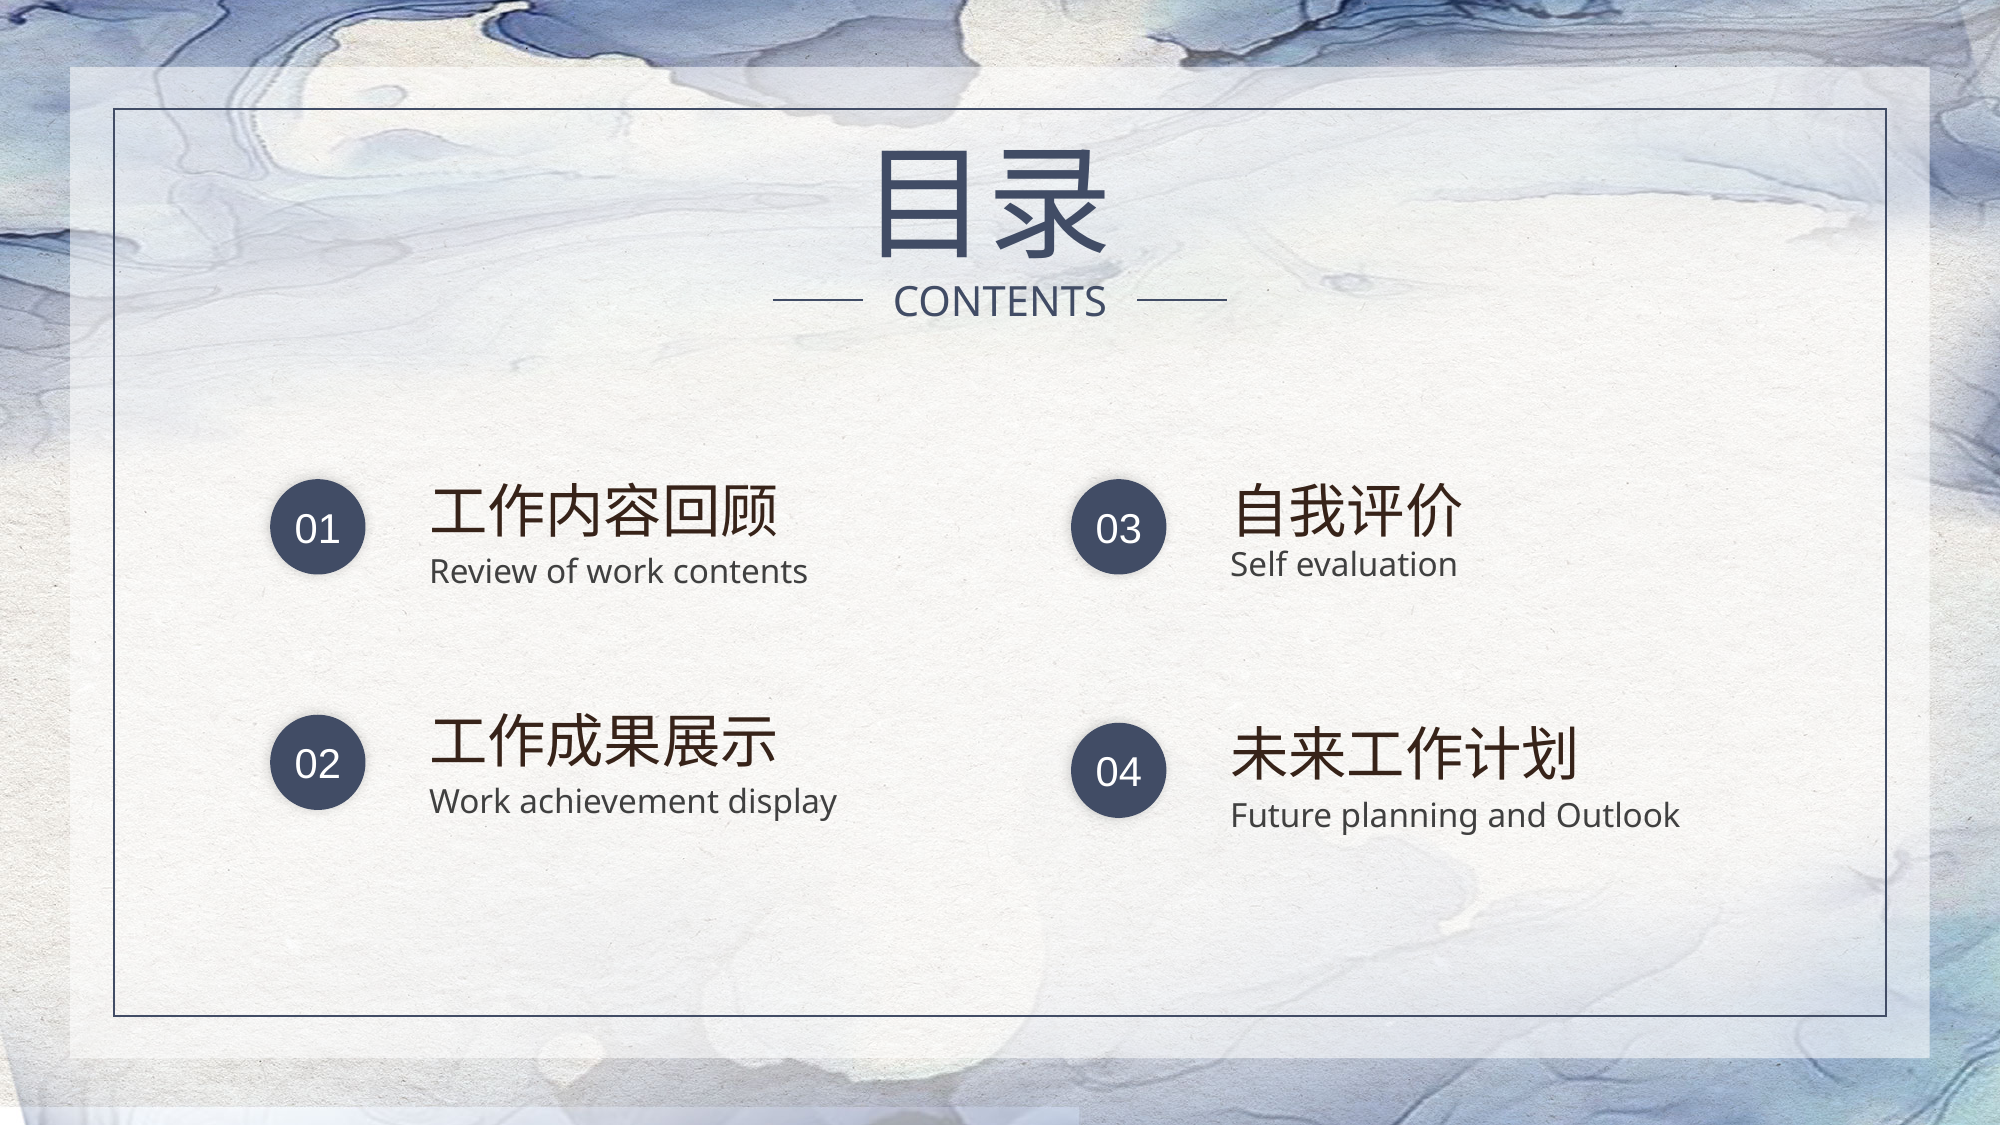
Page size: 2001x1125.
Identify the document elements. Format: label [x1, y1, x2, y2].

text_box [270, 466, 1730, 842]
text_box [772, 116, 1228, 333]
picture [0, 0, 2000, 1125]
